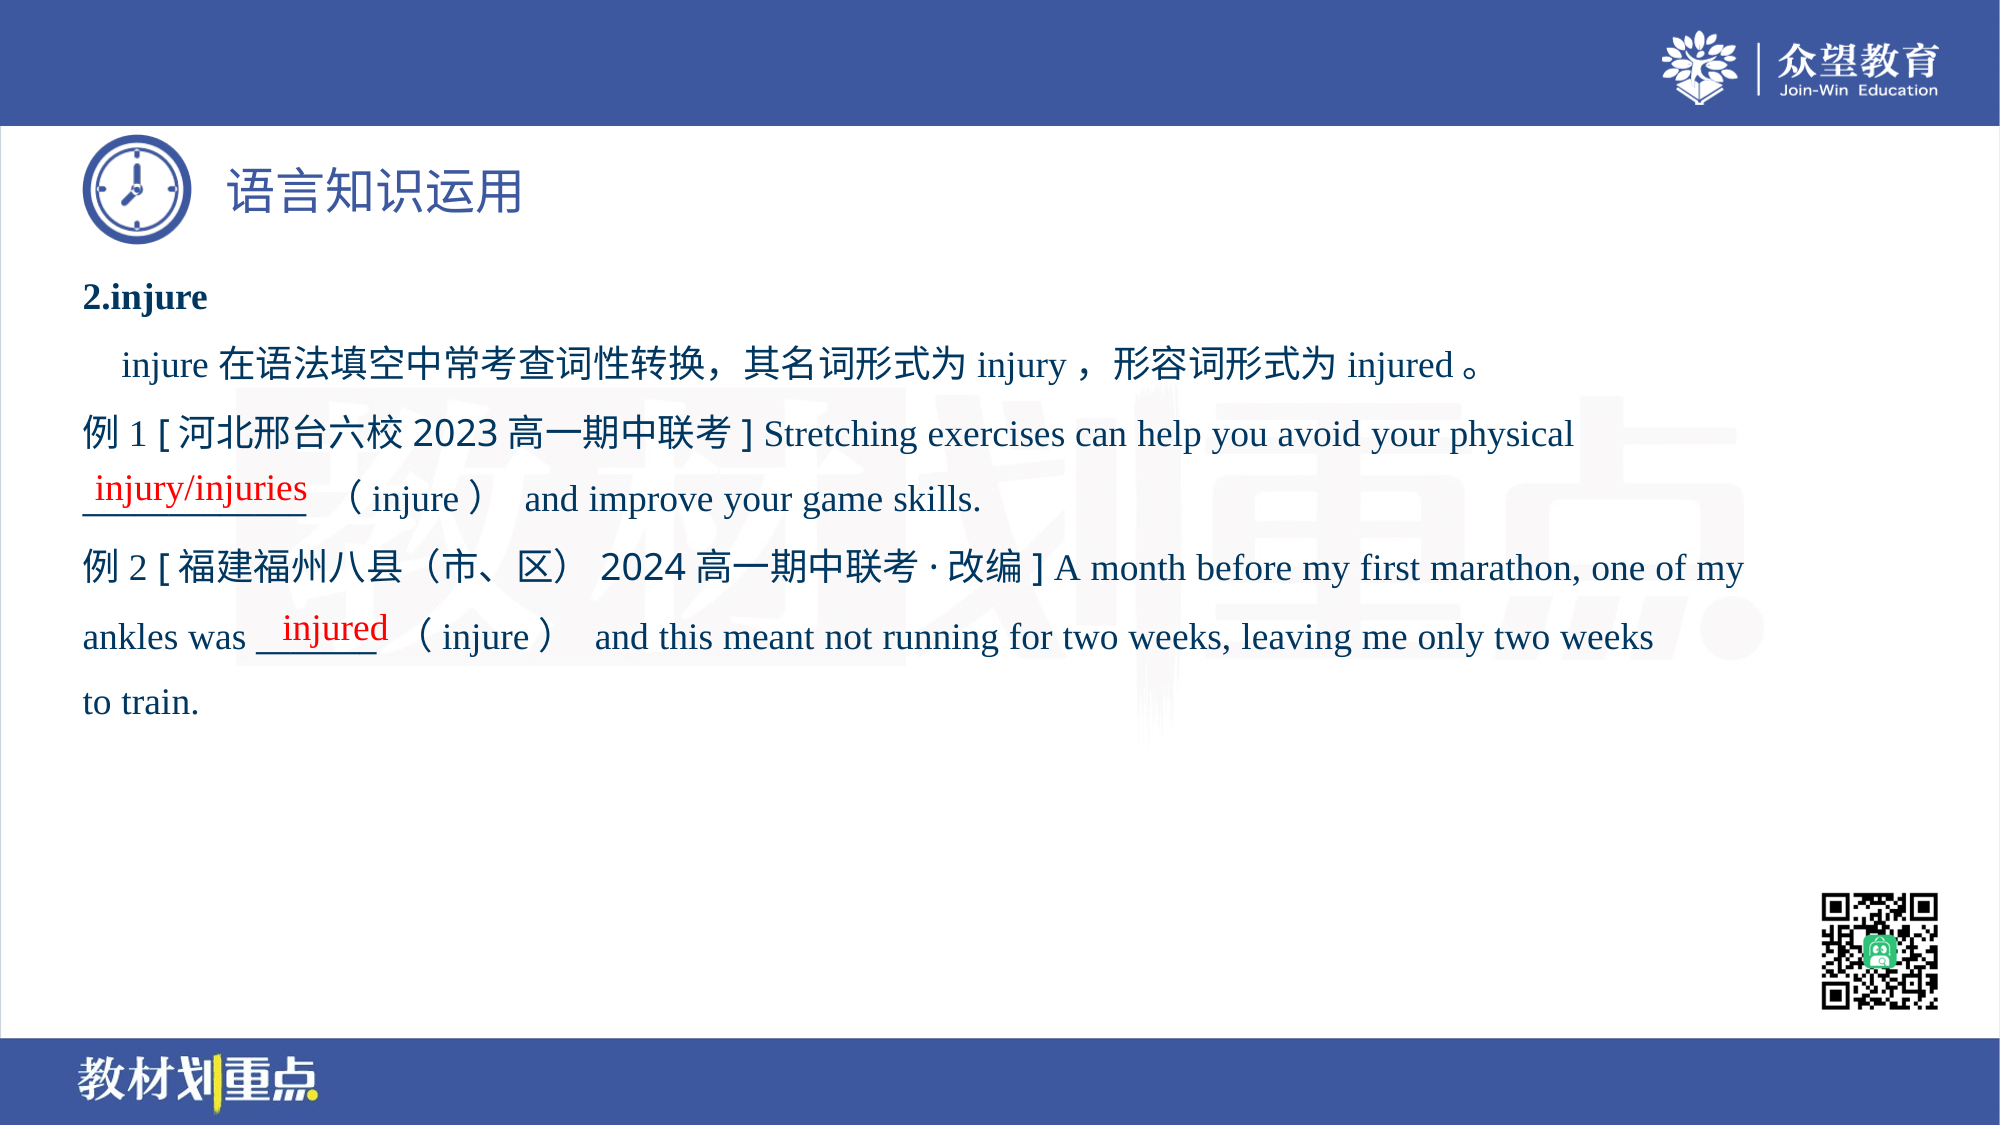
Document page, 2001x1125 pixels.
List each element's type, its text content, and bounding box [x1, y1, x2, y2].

text_box injured [268, 583, 403, 642]
text_box 例2 [福建福州八县（市、区）2024高一期中联考·改编] A month before my first marathon, one of my ankles was _______ （injure） and this meant not running for two weeks, leaving me only two weeks to train. [82, 519, 1817, 715]
text_box injury/injuries [81, 443, 322, 502]
text_box 2.injure injure在语法填空中常考查词性转换，其名词形式为injury，形容词形式为injured。 例1 [河北邢台六校2023高一期中联考] Stretching exercises can help you avoid your physical _____________ （injure） and improve your game skills. [82, 247, 1817, 512]
picture [0, 0, 2000, 1125]
